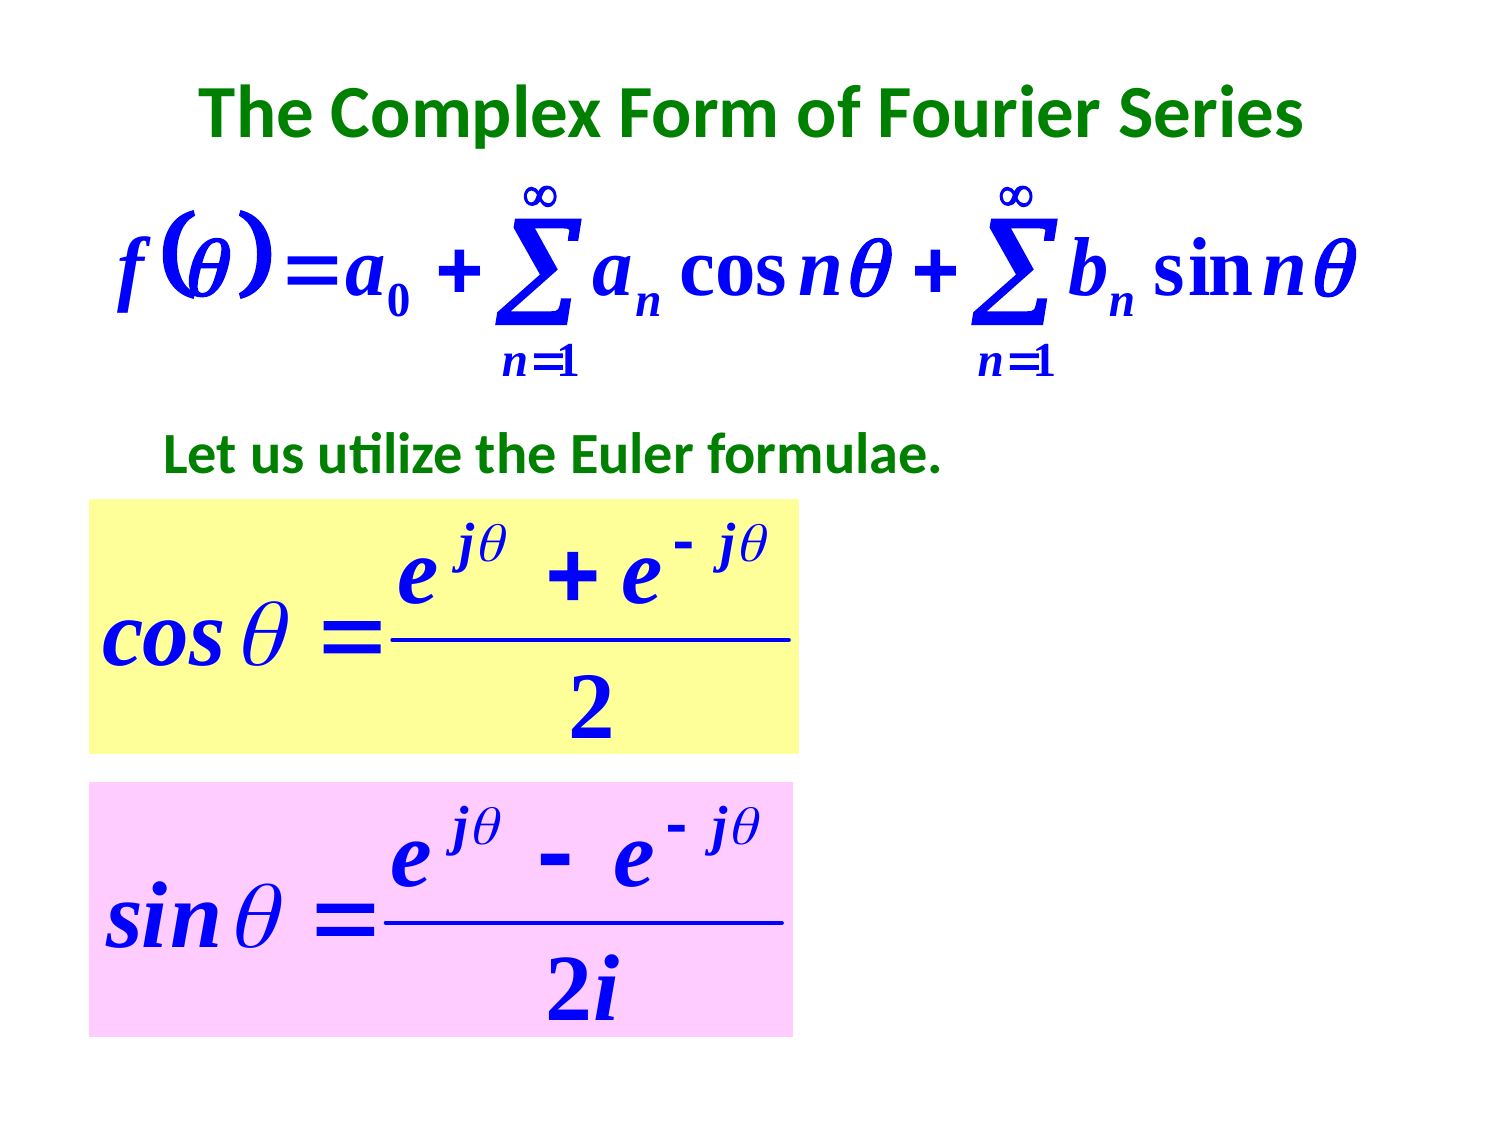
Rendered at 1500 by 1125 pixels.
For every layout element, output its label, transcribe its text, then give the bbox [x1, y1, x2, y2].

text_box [89, 155, 1368, 388]
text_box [89, 498, 800, 755]
text_box Let us utilize the Euler formulae. [148, 407, 959, 493]
text_box The Complex Form of Fourier Series [184, 55, 1321, 154]
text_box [89, 781, 794, 1037]
